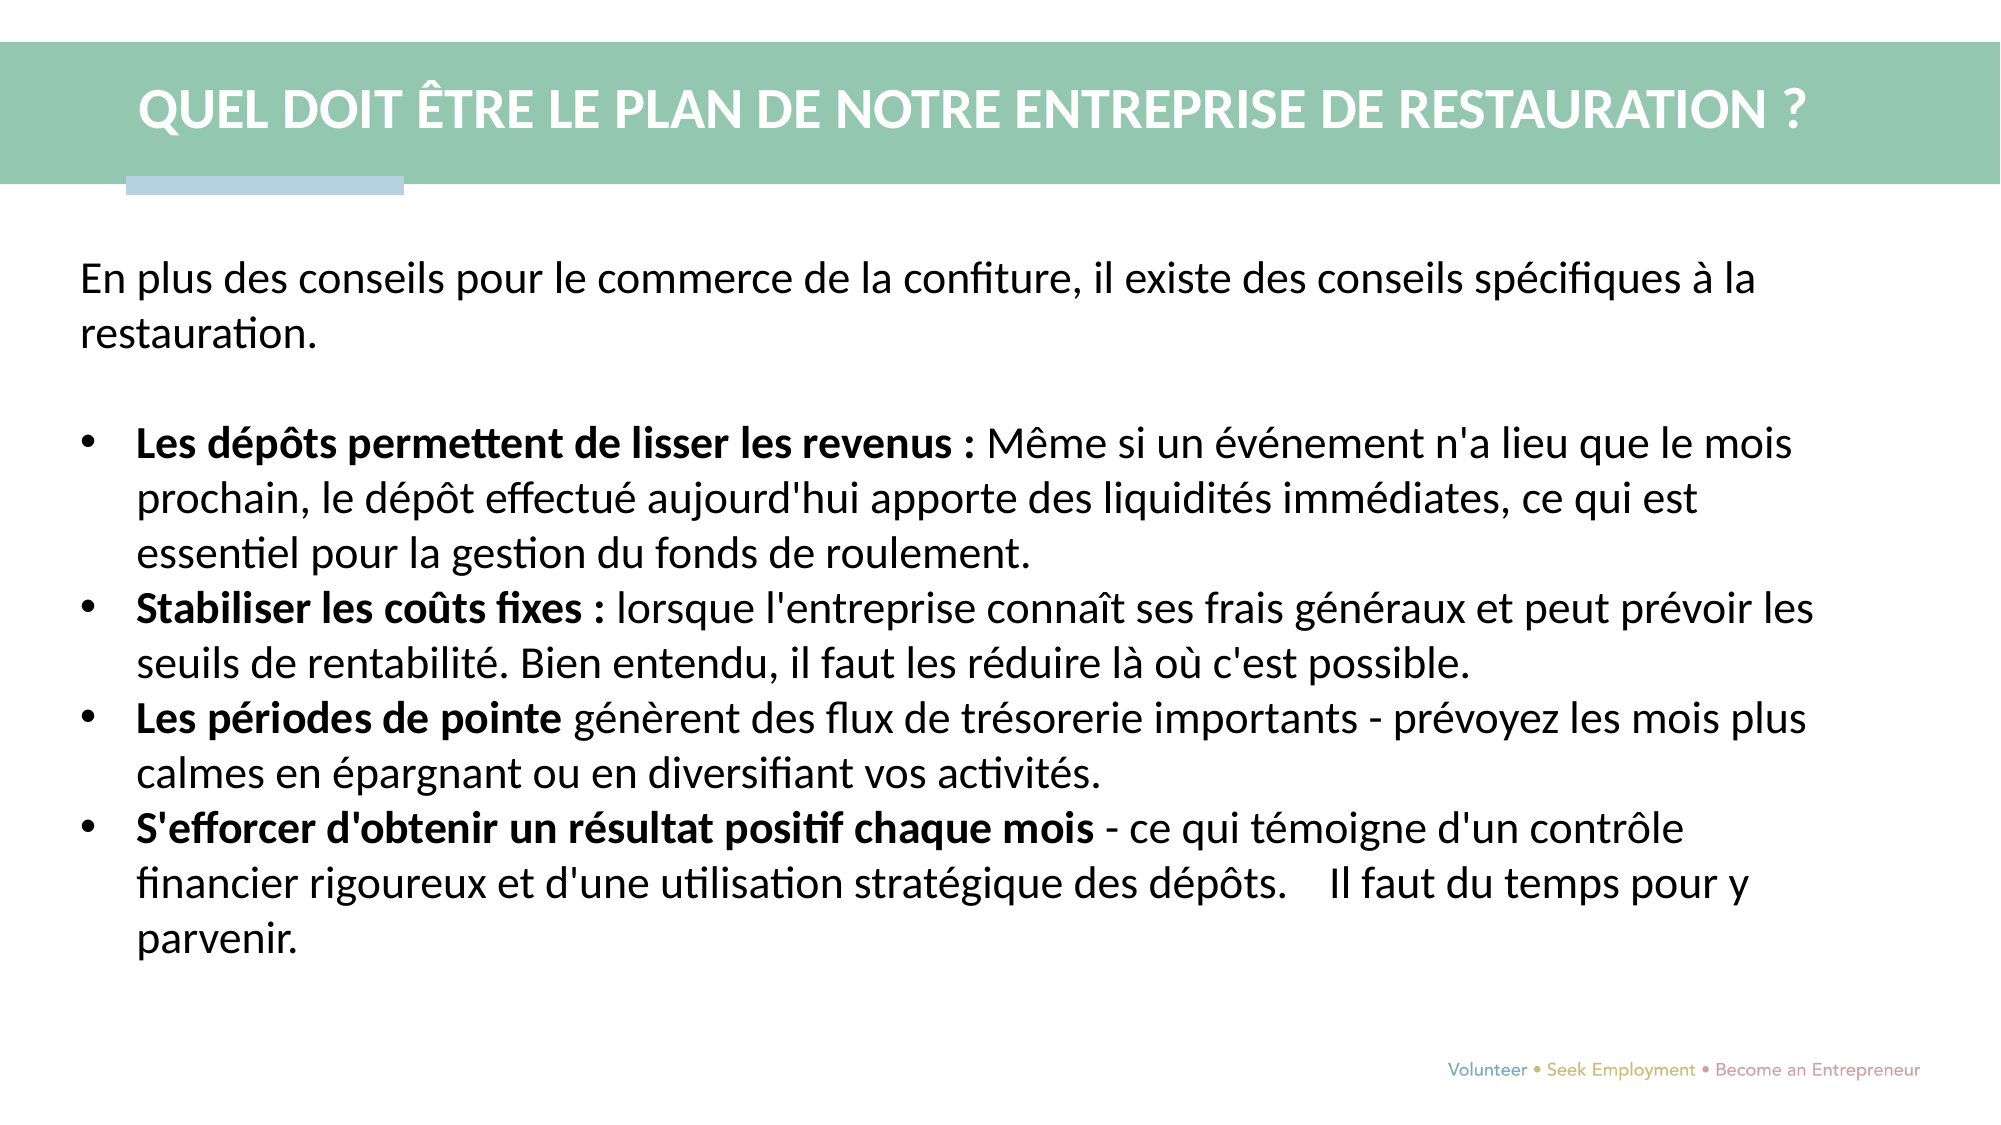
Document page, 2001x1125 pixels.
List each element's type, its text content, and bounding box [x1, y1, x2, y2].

text_box En plus des conseils pour le commerce de la confiture, il existe des conseils spécifiques à la restauration. Les dépôts permettent de lisser les revenus : Même si un événement n'a lieu que le mois prochain, le dépôt effectué aujourd'hui apporte des liquidités immédiates, ce qui est essentiel pour la gestion du fonds de roulement. Stabiliser les coûts fixes : lorsque l'entreprise connaît ses frais généraux et peut prévoir les seuils de rentabilité. Bien entendu, il faut les réduire là où c'est possible. Les périodes de pointe génèrent des flux de trésorerie importants - prévoyez les mois plus calmes en épargnant ou en diversifiant vos activités. S'efforcer d'obtenir un résultat positif chaque mois - ce qui témoigne d'un contrôle financier rigoureux et d'une utilisation stratégique des dépôts. Il faut du temps pour y parvenir. [65, 240, 1831, 970]
text_box [45, 215, 1887, 784]
list QUEL DOIT ÊTRE LE PLAN DE NOTRE ENTREPRISE DE RESTAURATION ? [123, 51, 1913, 170]
picture [1418, 1046, 1971, 1103]
